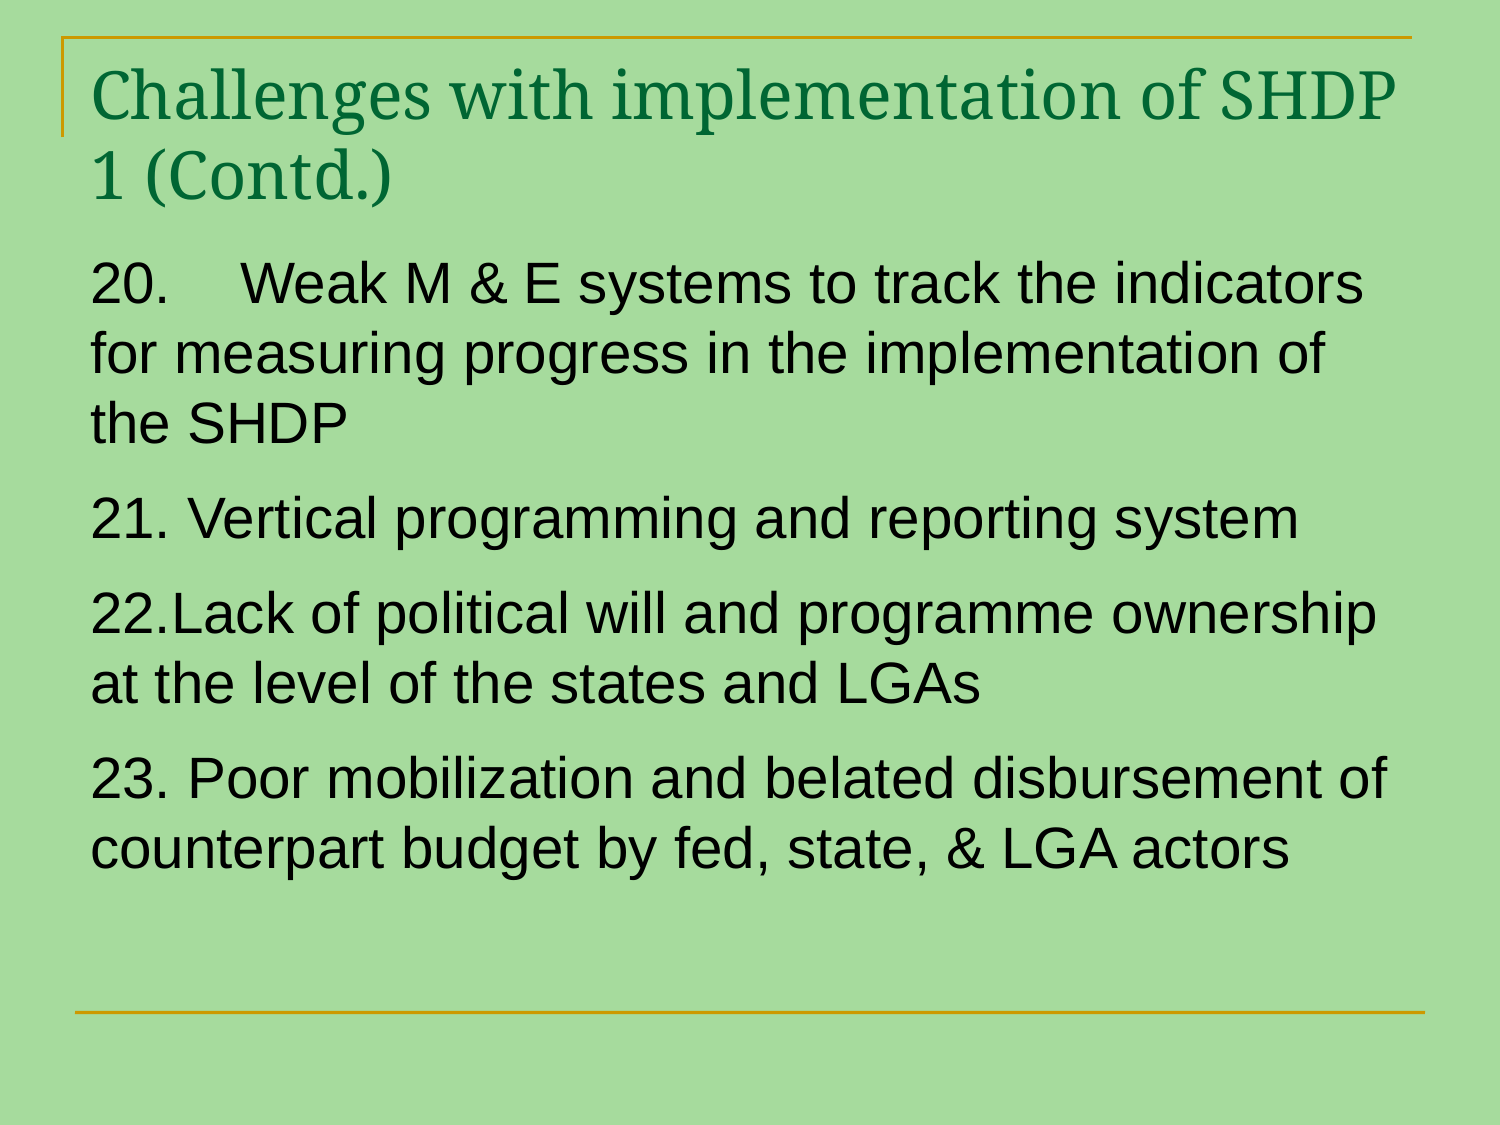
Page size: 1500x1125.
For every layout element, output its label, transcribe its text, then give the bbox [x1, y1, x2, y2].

list 20. Weak M & E systems to track the indicators for measuring progress in the implementation of the SHDP 21. Vertical programming and reporting system 22.Lack of political will and programme ownership at the level of the states and LGAs 23. Poor mobilization and belated disbursement of counterpart budget by fed, state, & LGA actors [75, 237, 1425, 1031]
title Challenges with implementation of SHDP 1 (Contd.) [75, 45, 1425, 237]
